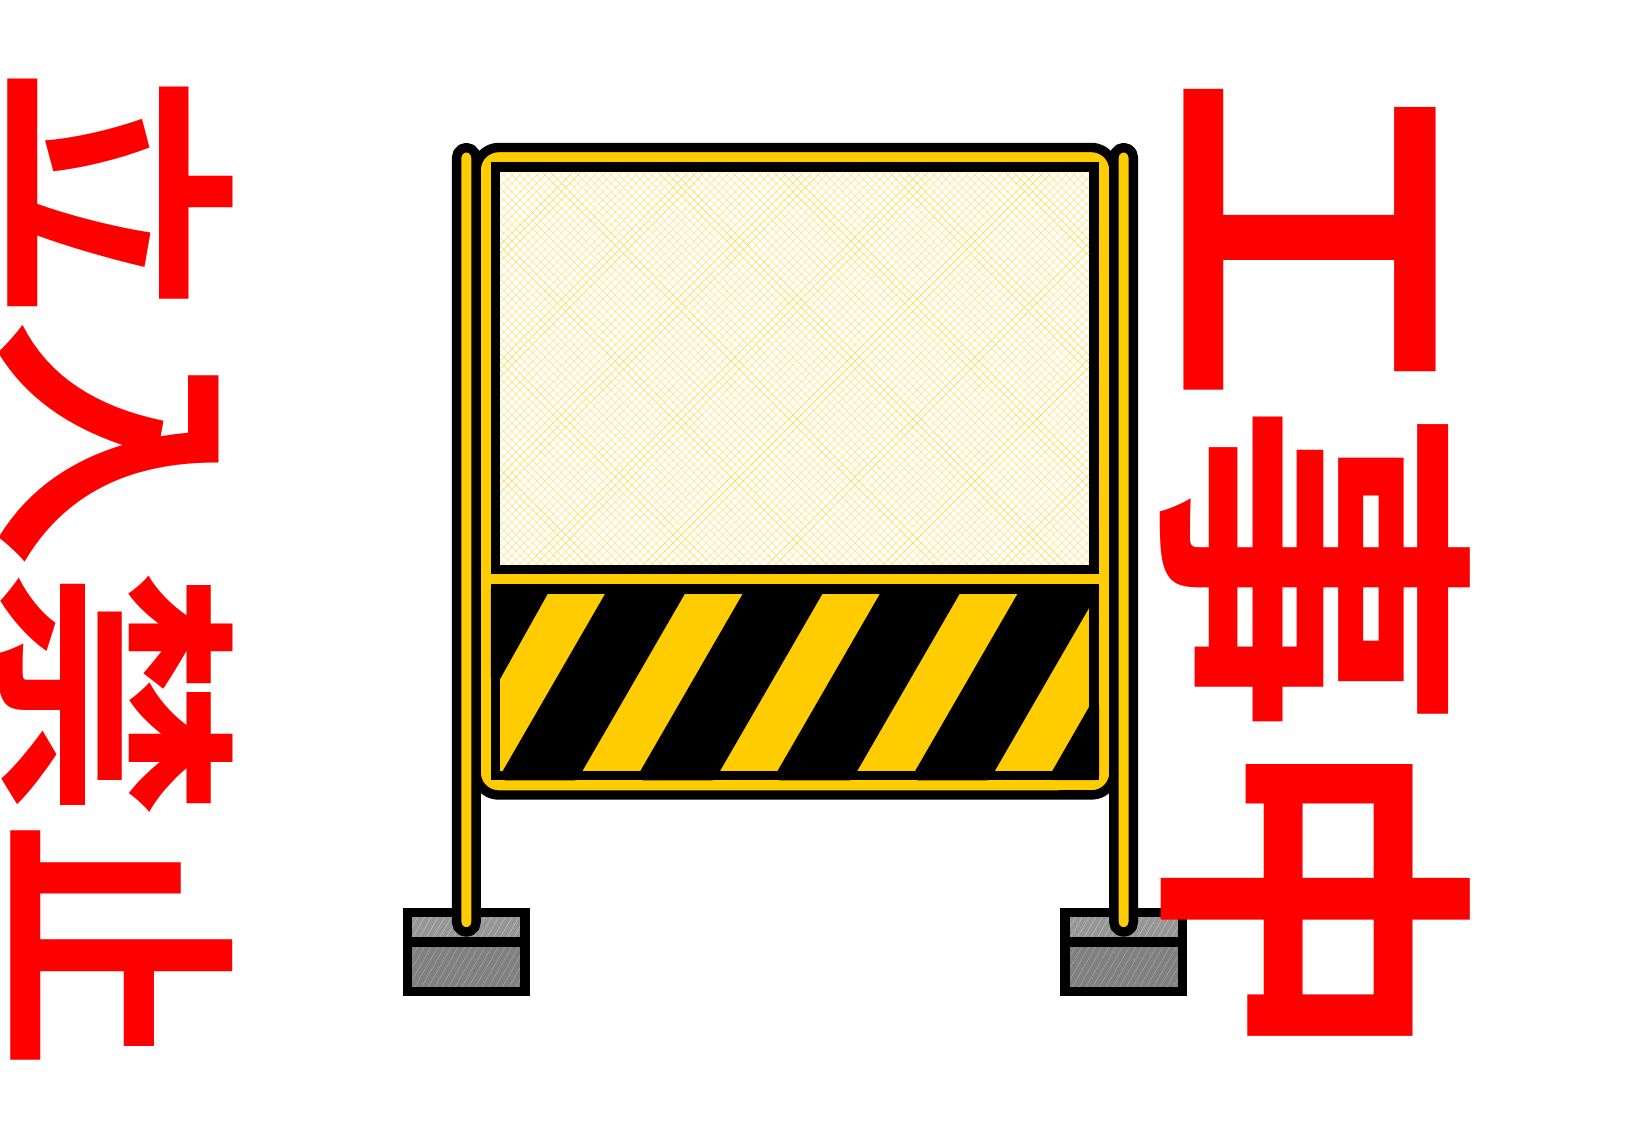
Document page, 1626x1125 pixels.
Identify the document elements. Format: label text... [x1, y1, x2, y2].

text_box 立入禁止 [0, 54, 449, 1084]
text_box 工事中 [1116, 61, 1625, 1077]
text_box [407, 147, 1184, 992]
